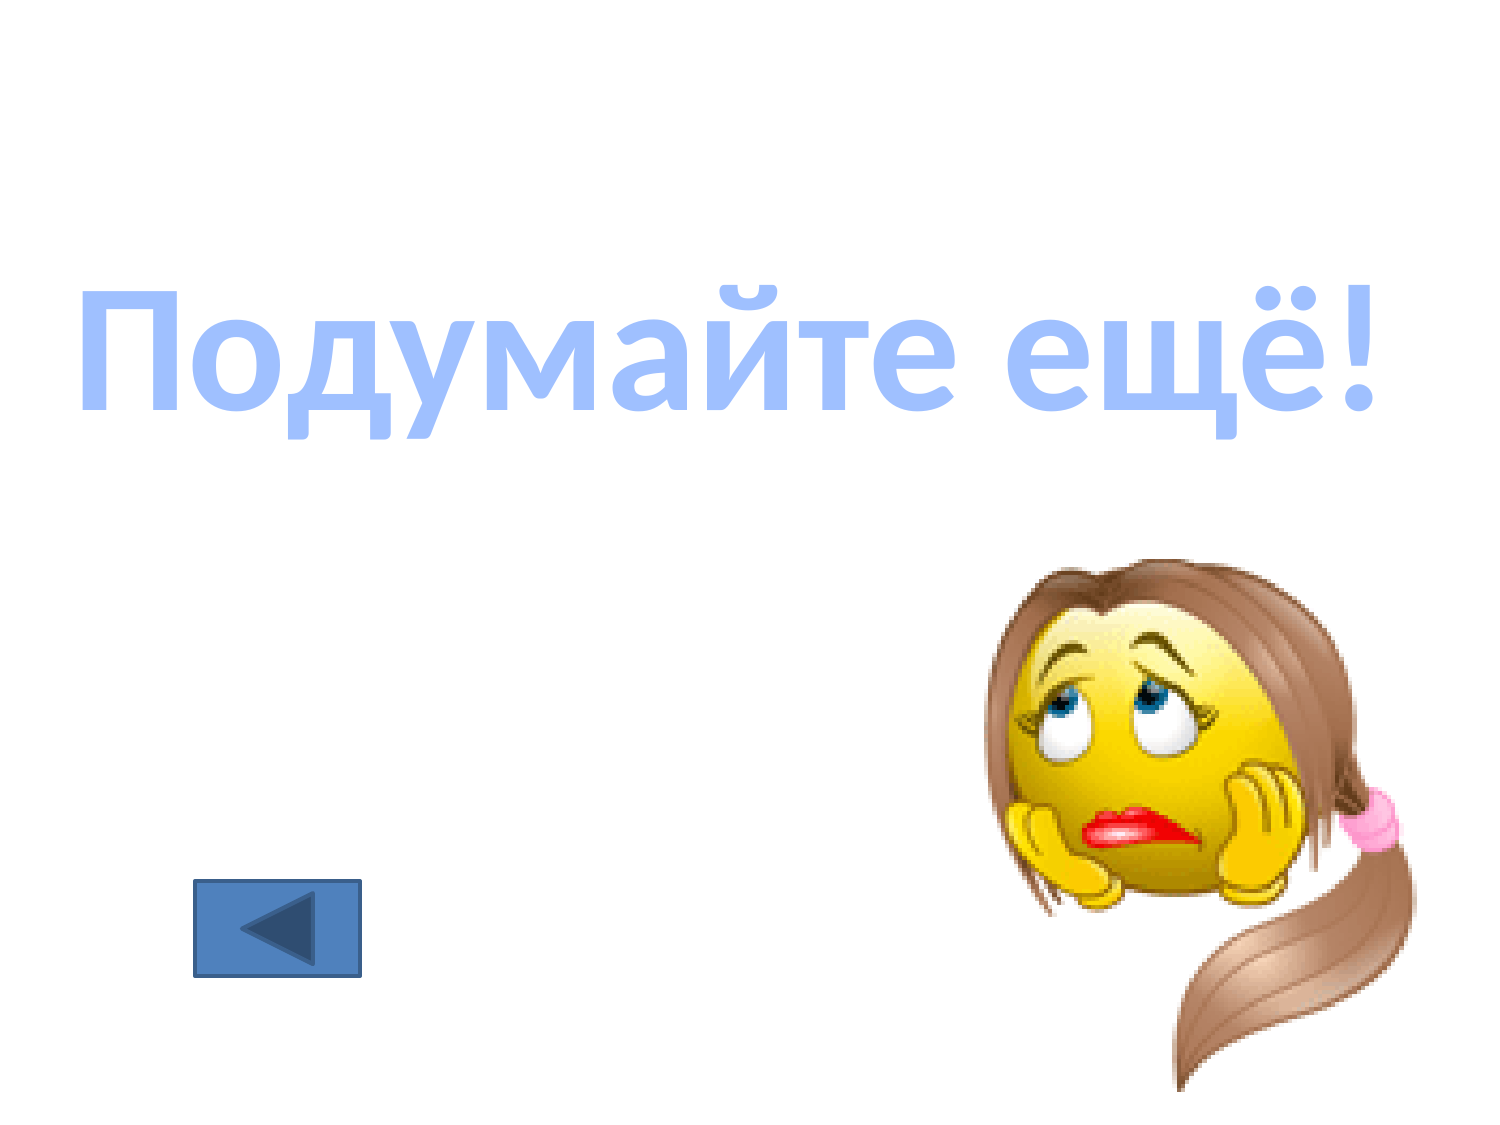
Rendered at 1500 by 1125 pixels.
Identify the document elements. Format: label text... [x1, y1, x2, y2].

text_box Подумайте ещё! [57, 219, 1406, 455]
text_box [193, 879, 362, 978]
picture [950, 526, 1448, 1125]
